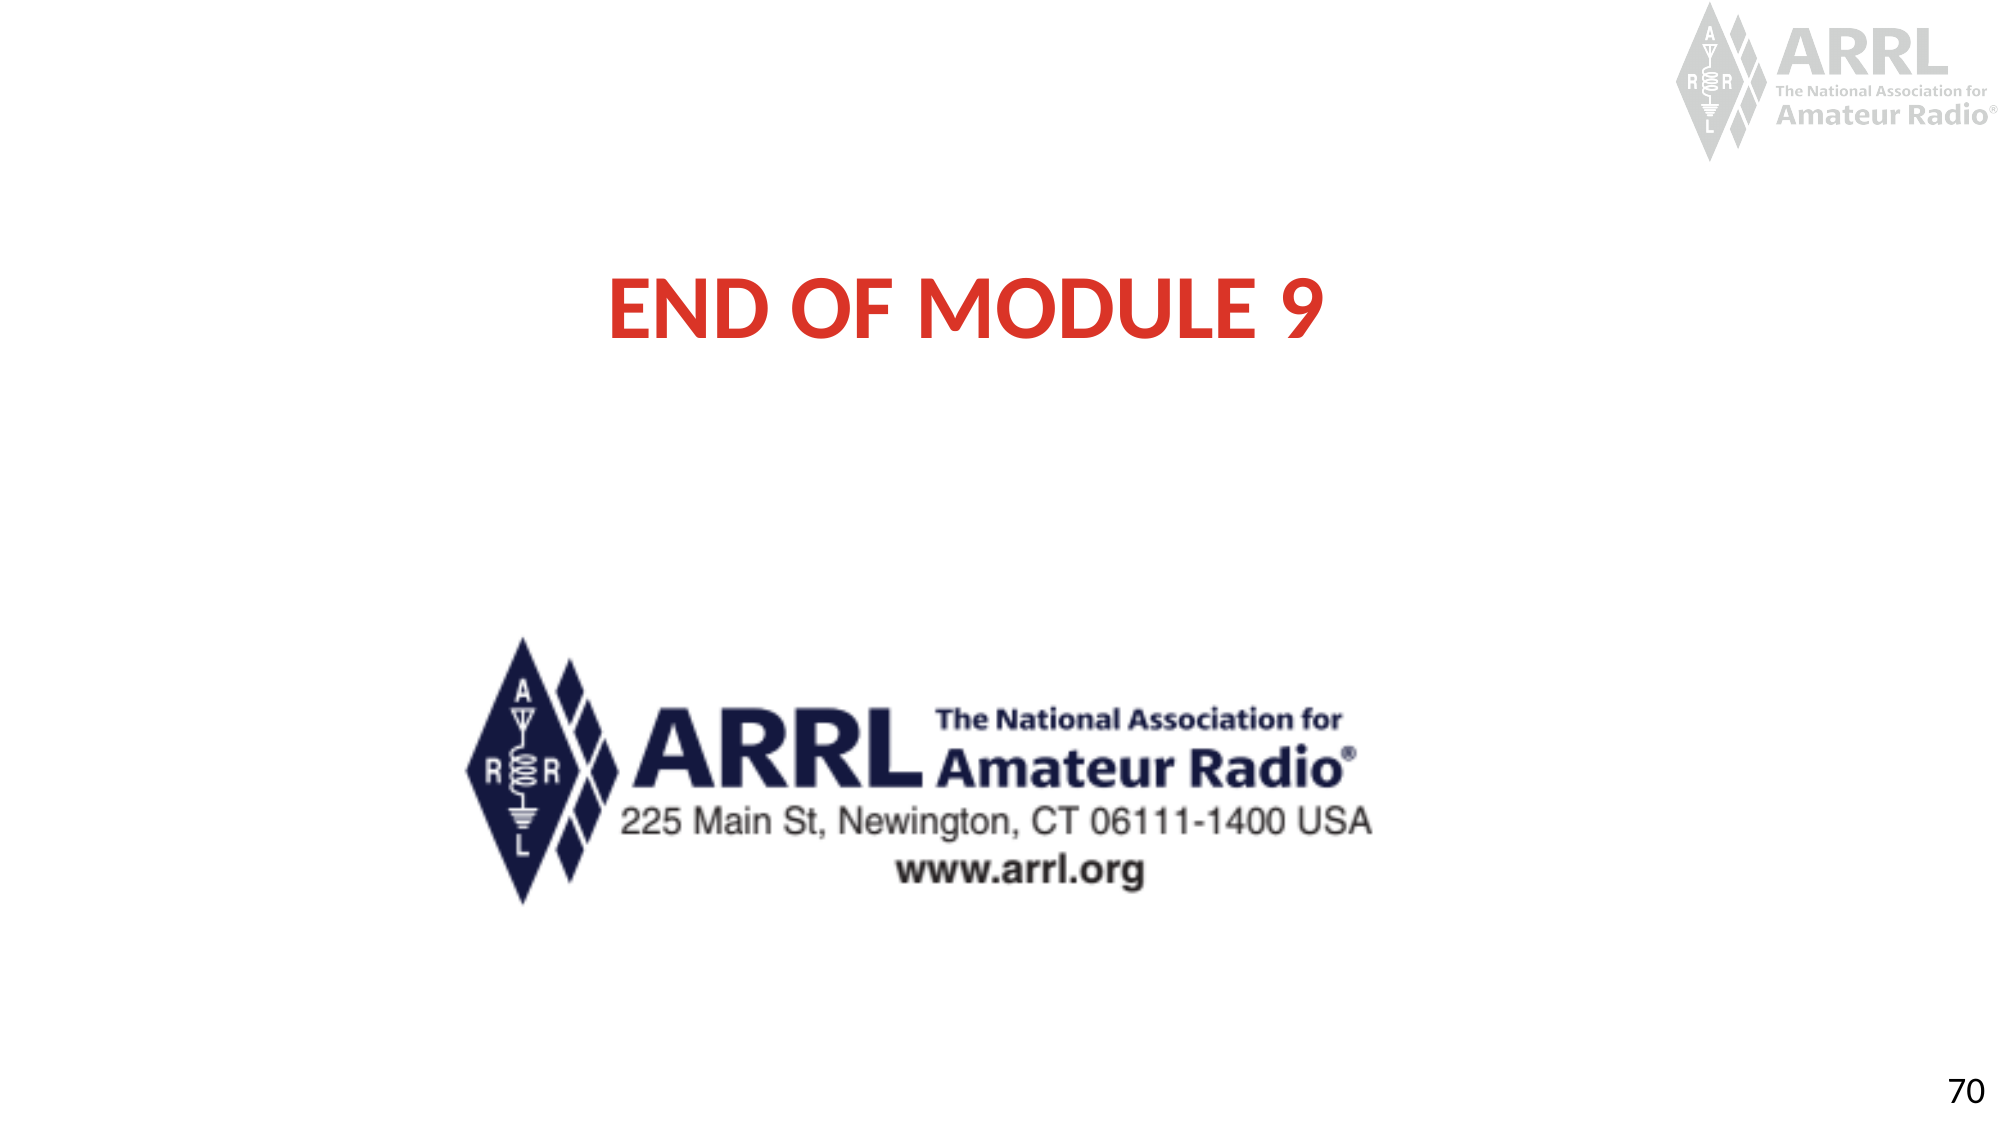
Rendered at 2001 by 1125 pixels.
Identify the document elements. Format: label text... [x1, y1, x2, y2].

title END OF MODULE 9 [104, 200, 1830, 419]
picture [1674, 0, 2000, 164]
picture [453, 623, 1401, 925]
